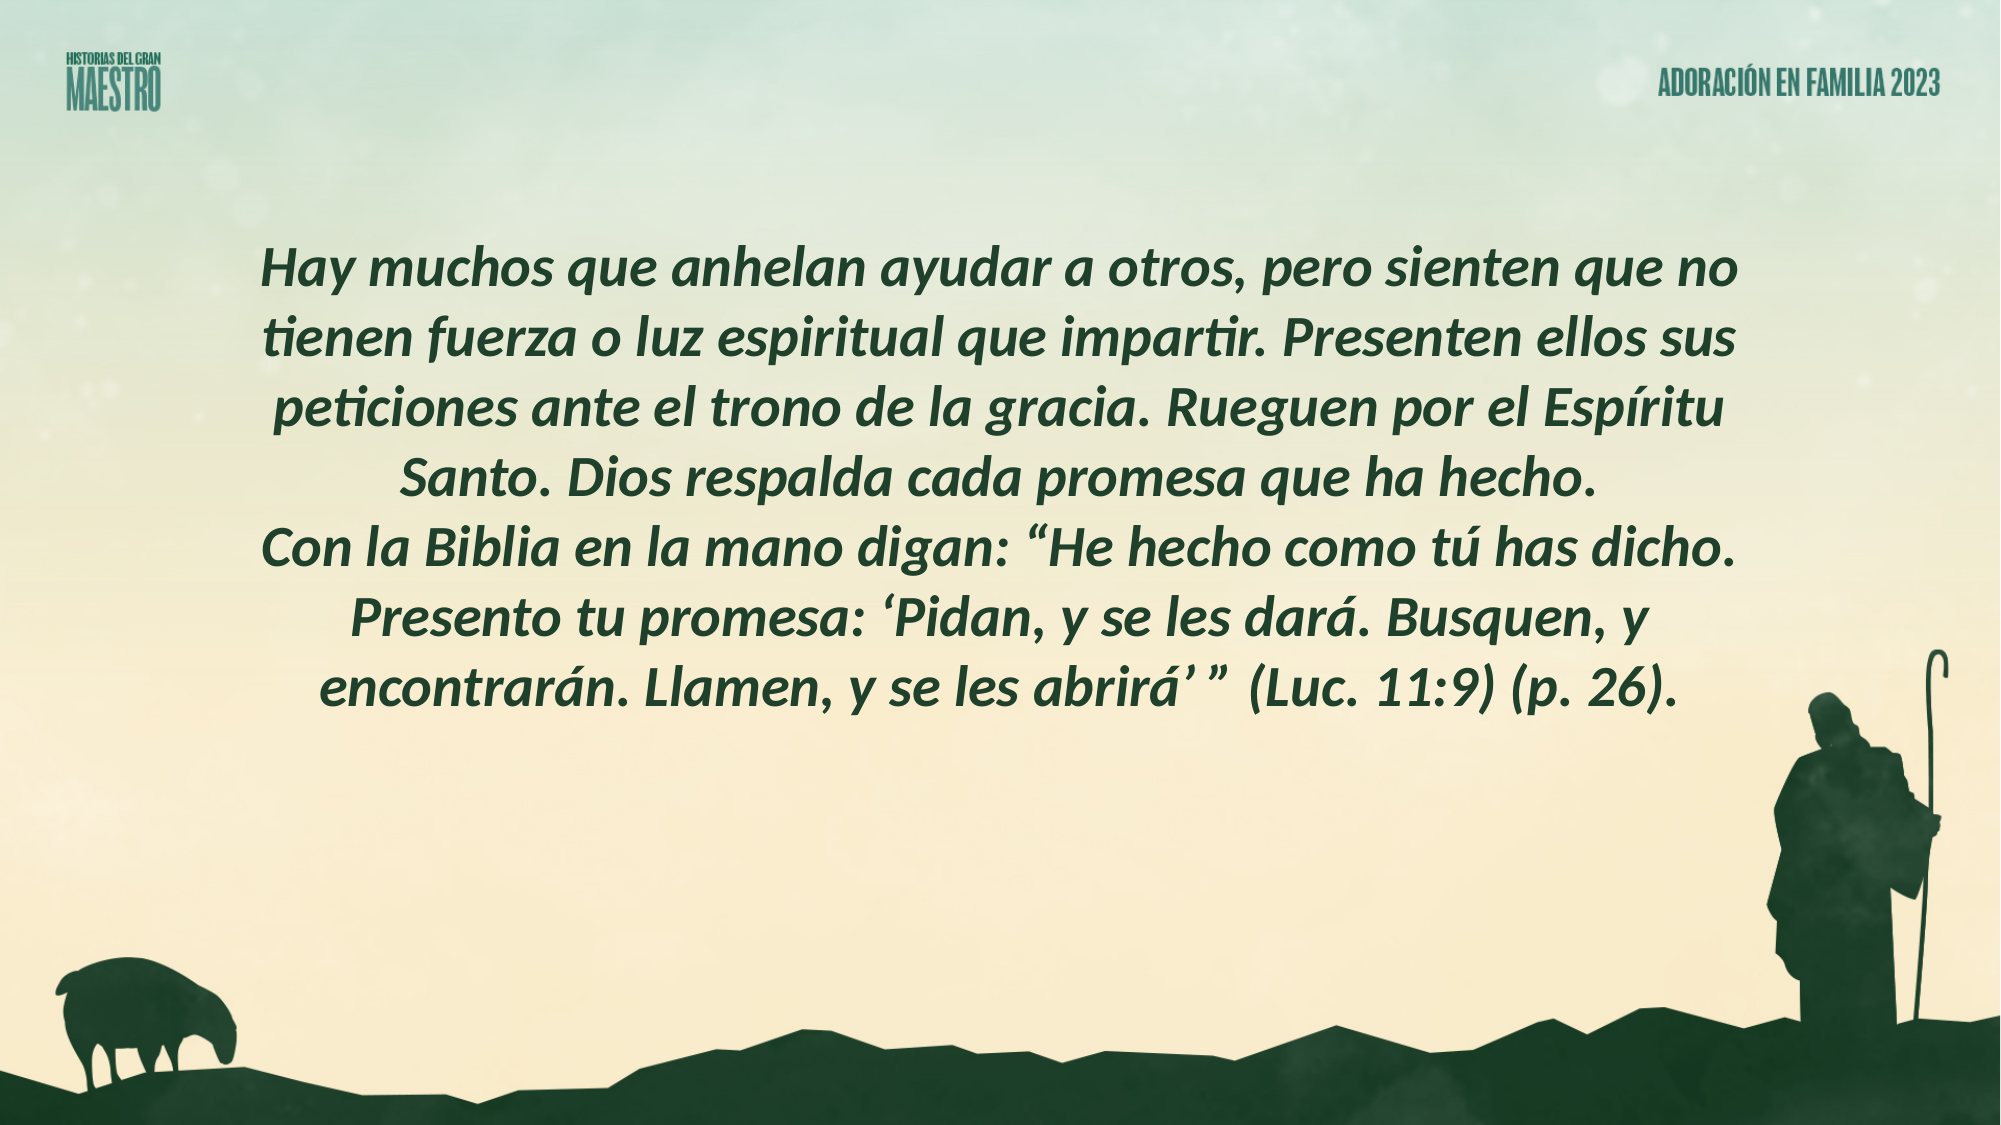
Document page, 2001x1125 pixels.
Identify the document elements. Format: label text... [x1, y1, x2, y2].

text_box Hay muchos que anhelan ayudar a otros, pero sienten que no tienen fuerza o luz espiritual que impartir. Presenten ellos sus peticiones ante el trono de la gracia. Rueguen por el Espíritu Santo. Dios respalda cada promesa que ha hecho. Con la Biblia en la mano digan: “He hecho como tú has dicho. Presento tu promesa: ‘Pidan, y se les dará. Busquen, y encontrarán. Llamen, y se les abrirá’ ” (Luc. 11:9) (p. 26). [178, 220, 1822, 726]
picture [0, 0, 2001, 1125]
